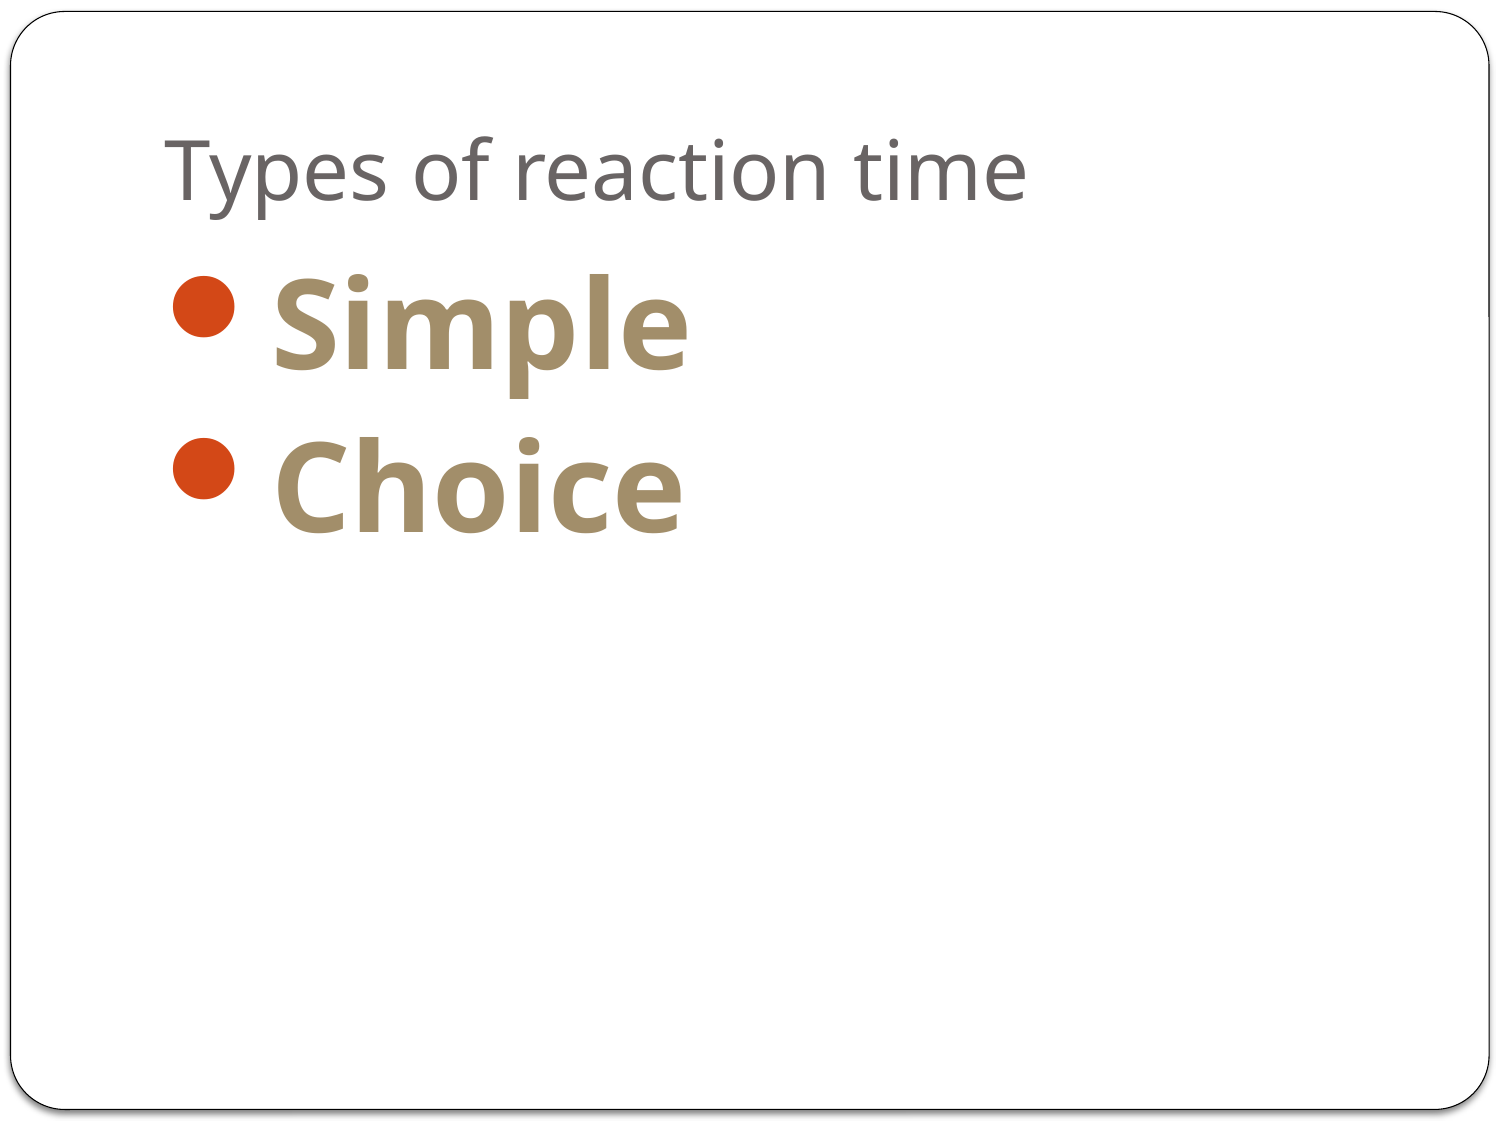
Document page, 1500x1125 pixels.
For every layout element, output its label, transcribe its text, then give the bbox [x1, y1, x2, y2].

list Simple Choice [150, 237, 1425, 988]
title Types of reaction time [150, 45, 1425, 233]
